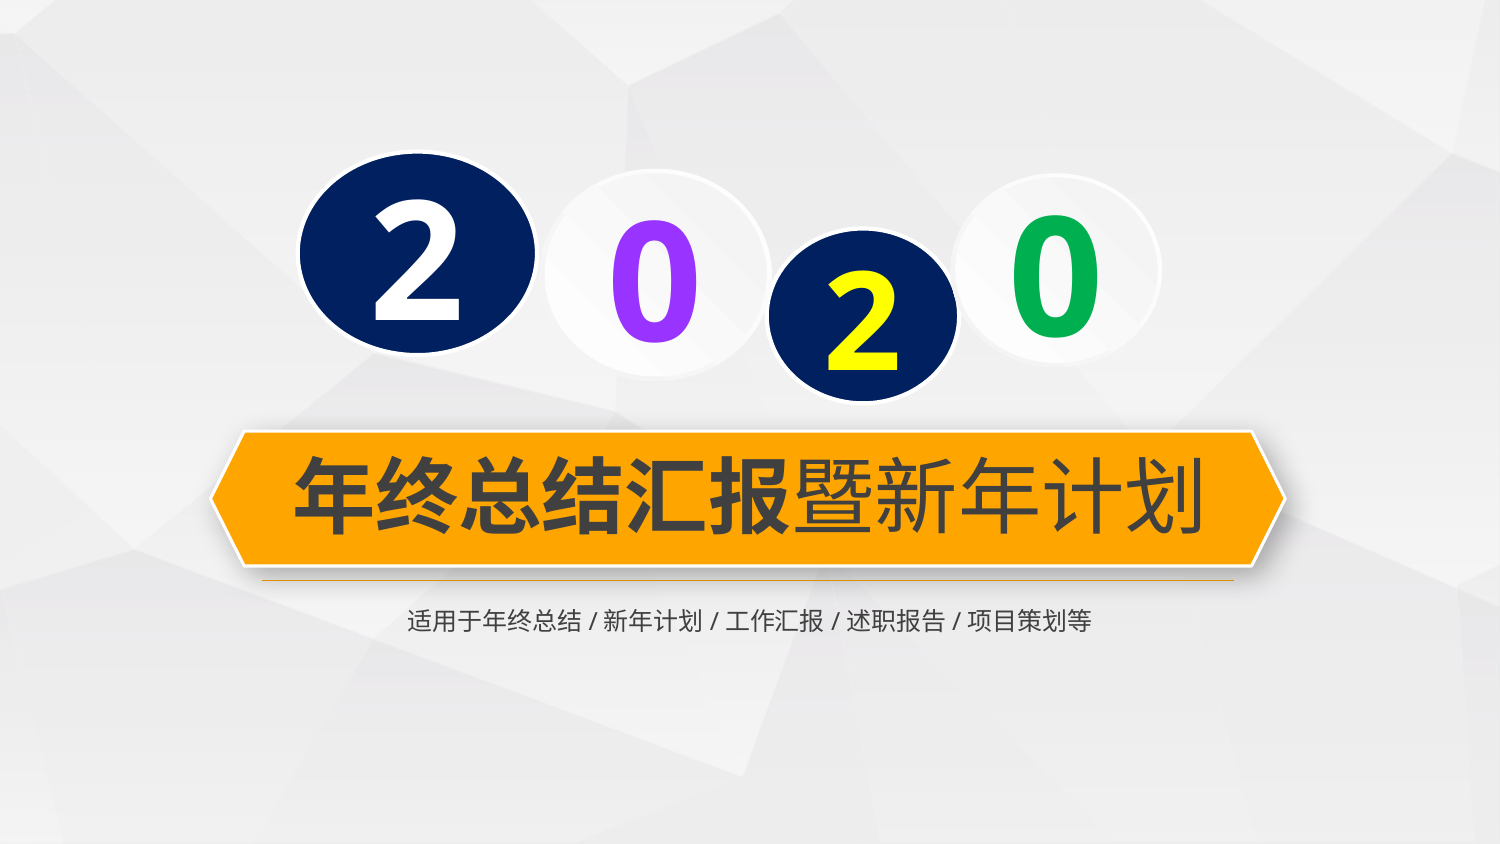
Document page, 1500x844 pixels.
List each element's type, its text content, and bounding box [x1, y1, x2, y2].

text_box 2 [295, 149, 534, 358]
text_box [222, 527, 1274, 569]
text_box 2 [777, 226, 945, 406]
text_box 年终总结汇报暨新年计划 [189, 462, 1311, 527]
picture [0, 0, 1500, 844]
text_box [539, 168, 772, 382]
text_box 适用于年终总结/新年计划/工作汇报/述职报告/项目策划等 [392, 605, 1108, 635]
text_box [950, 173, 1163, 368]
text_box [226, 429, 1270, 462]
